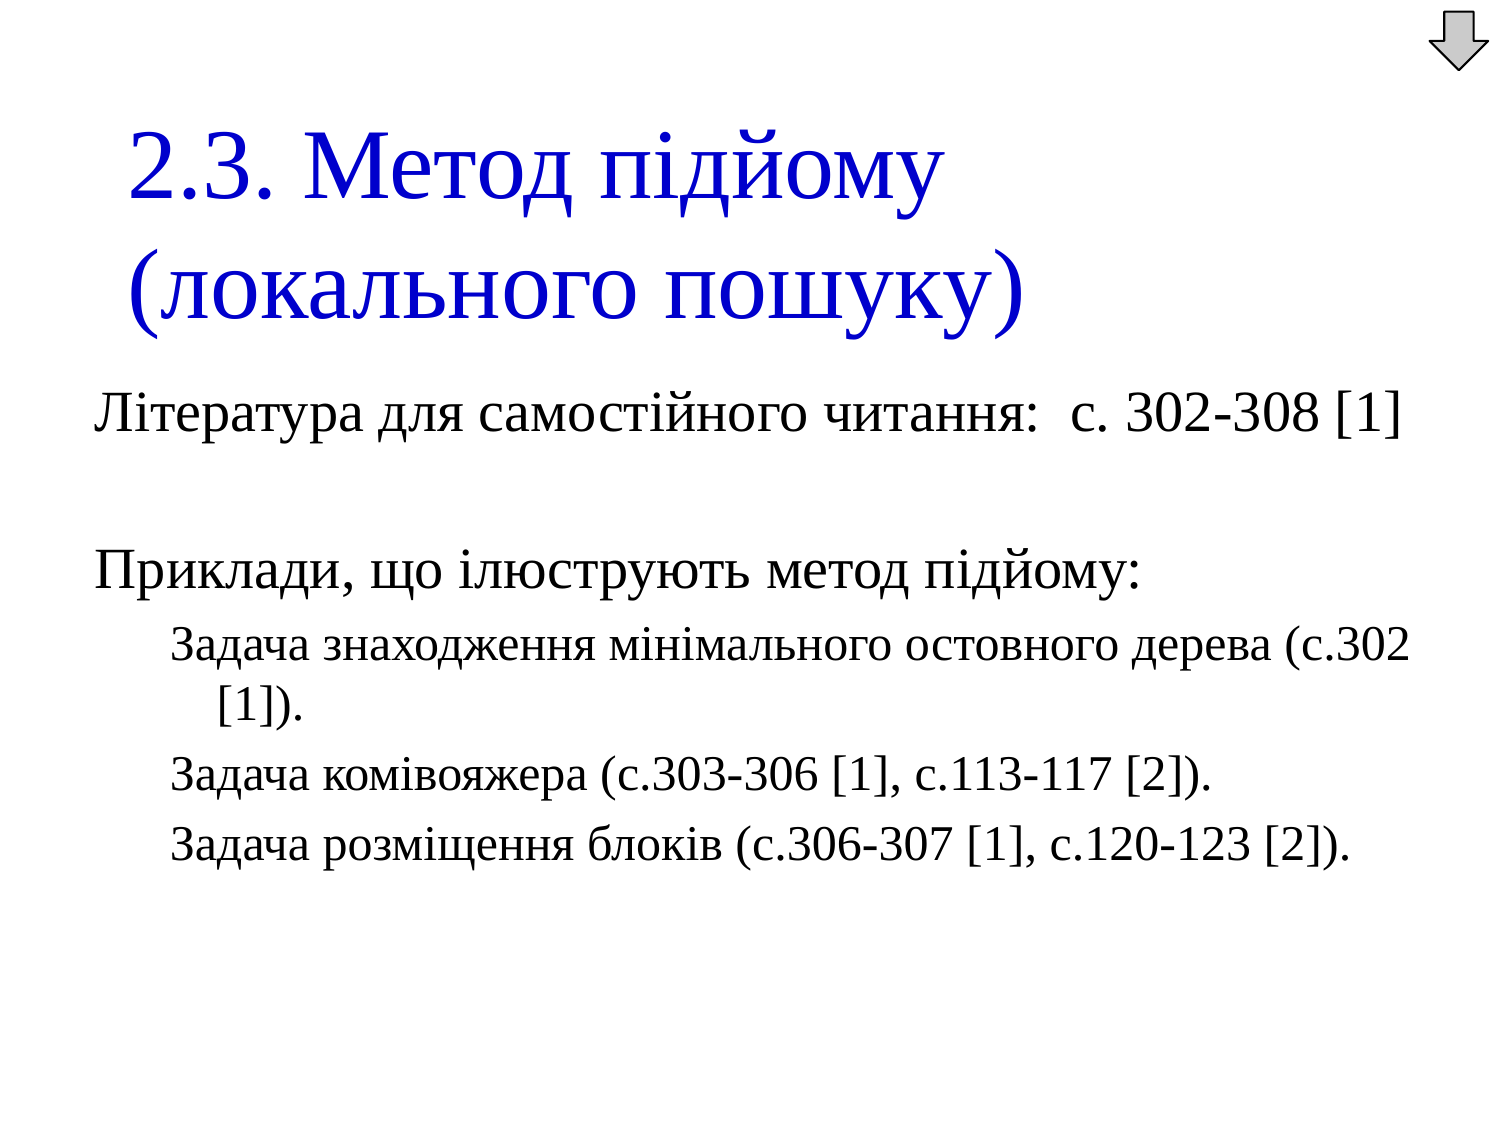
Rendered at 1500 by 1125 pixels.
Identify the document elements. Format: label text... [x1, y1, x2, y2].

text_box [1429, 11, 1489, 71]
title 2.3. Метод підйому (локального пошуку) [111, 99, 1438, 339]
list Література для самостійного читання: с. 302-308 [1] Приклади, що ілюструють метод підйому: Задача знаходження мінімального остовного дерева (с.302 [1]). Задача комівояжера (с.303-306 [1], с.113-117 [2]). Задача розміщення блоків (с.306-307 [1], с.120-123 [2]). [64, 373, 1471, 1012]
